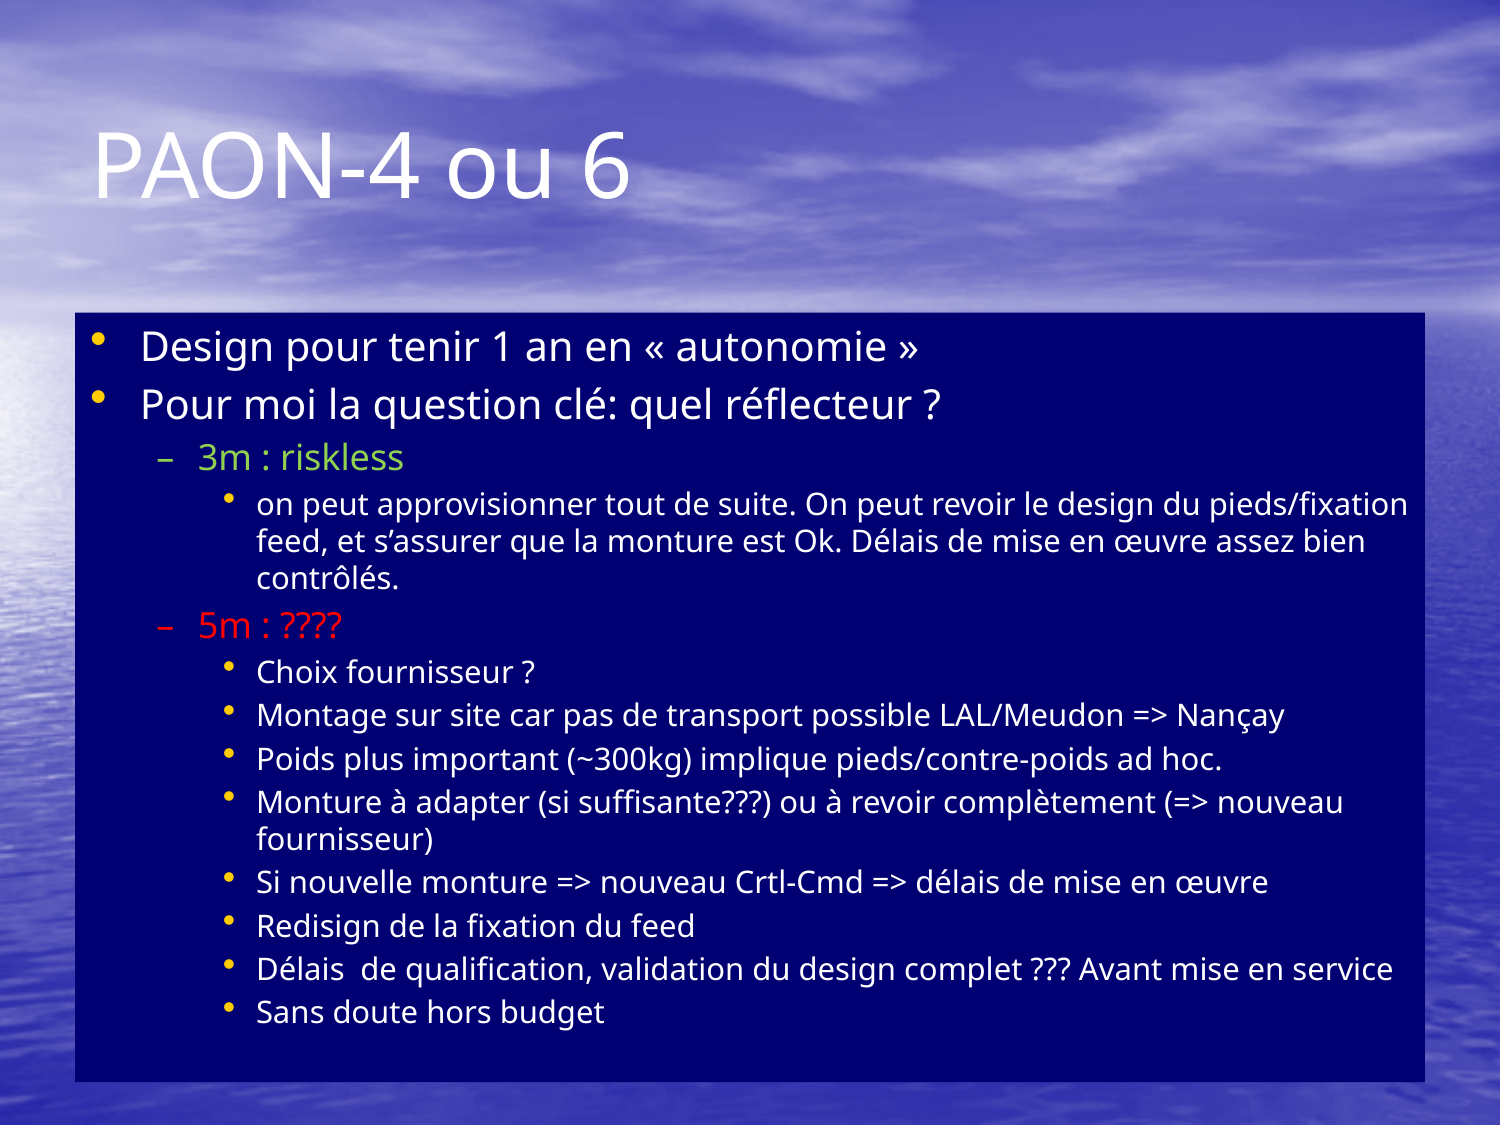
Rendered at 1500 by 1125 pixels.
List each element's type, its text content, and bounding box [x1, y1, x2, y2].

title PAON-4 ou 6 [74, 47, 1426, 276]
list Design pour tenir 1 an en « autonomie » Pour moi la question clé: quel réflecteur ? 3m : riskless on peut approvisionner tout de suite. On peut revoir le design du pieds/fixation feed, et s’assurer que la monture est Ok. Délais de mise en œuvre assez bien contrôlés. 5m : ???? Choix fournisseur ? Montage sur site car pas de transport possible LAL/Meudon => Nançay Poids plus important (~300kg) implique pieds/contre-poids ad hoc. Monture à adapter (si suffisante???) ou à revoir complètement (=> nouveau fournisseur) Si nouvelle monture => nouveau Crtl-Cmd => délais de mise en œuvre Redisign de la fixation du feed Délais de qualification, validation du design complet ??? Avant mise en service Sans doute hors budget [74, 312, 1426, 1083]
